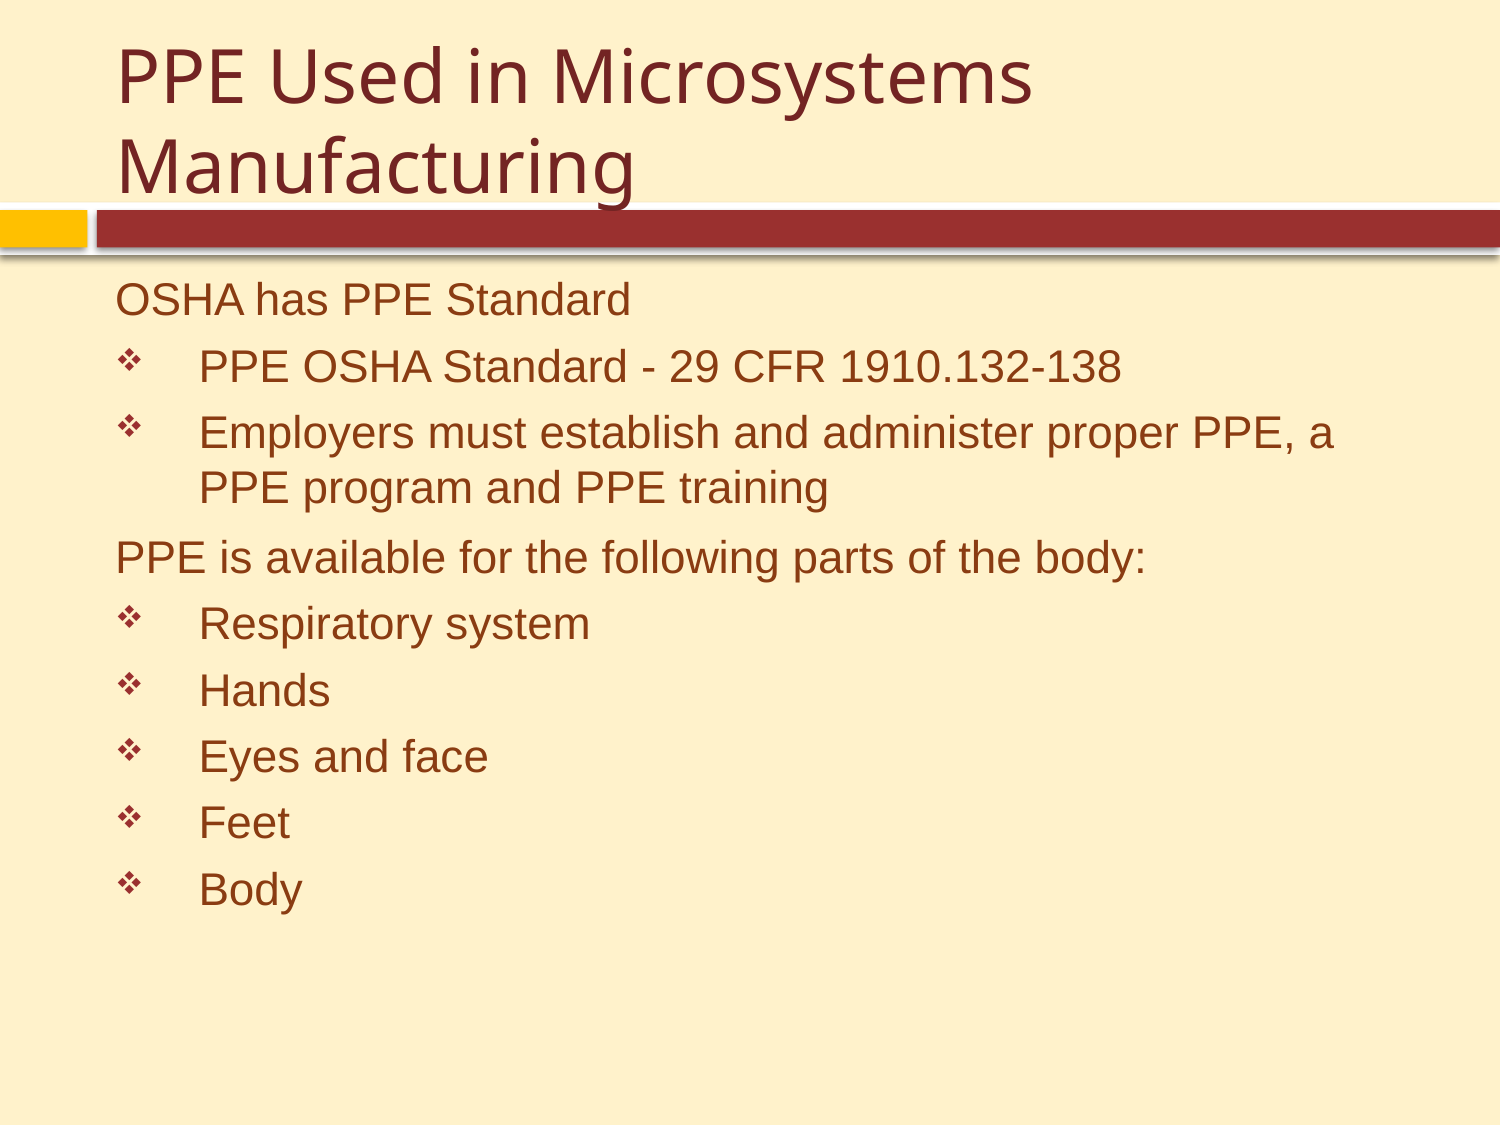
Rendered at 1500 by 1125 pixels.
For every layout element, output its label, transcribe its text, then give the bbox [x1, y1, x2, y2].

list OSHA has PPE Standard PPE OSHA Standard - 29 CFR 1910.132-138 Employers must establish and administer proper PPE, a PPE program and PPE training PPE is available for the following parts of the body: Respiratory system Hands Eyes and face Feet Body [100, 262, 1438, 1000]
title PPE Used in Microsystems Manufacturing [100, 37, 1438, 200]
